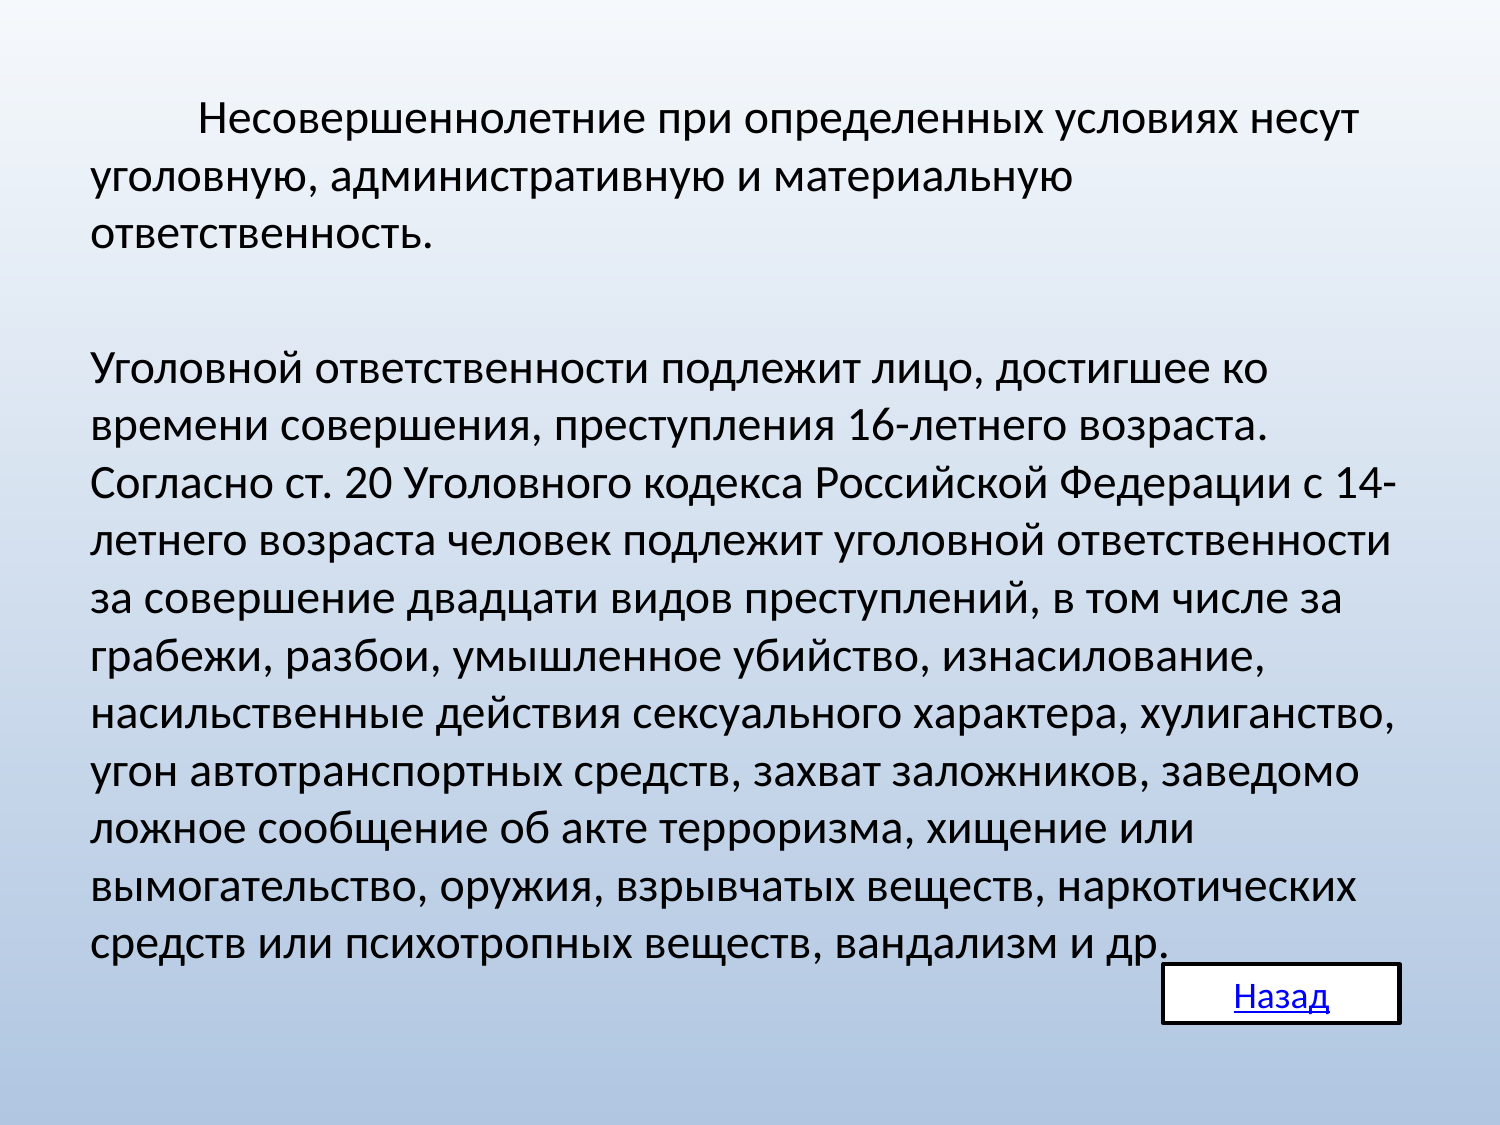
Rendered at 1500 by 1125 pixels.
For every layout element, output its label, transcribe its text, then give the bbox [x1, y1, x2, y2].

list Несовершеннолетние при определенных условиях несут уголовную, административную и материальную ответственность. Уголовной ответственности подлежит лицо, достигшее ко времени совершения, преступления 16-летнего возраста. Согласно ст. 20 Уголовного кодекса Российской Федерации с 14-летнего возраста человек подлежит уголовной ответственности за совершение двадцати видов преступлений, в том числе за грабежи, разбои, умышленное убийство, изнасилование, насильственные действия сексуального характера, хулиганство, угон автотранспортных средств, захват заложников, заведомо ложное сообщение об акте терроризма, хищение или вымогательство, оружия, взрывчатых веществ, наркотических средств или психотропных веществ, вандализм и др. [75, 78, 1425, 1005]
text_box Назад [1161, 962, 1402, 1025]
